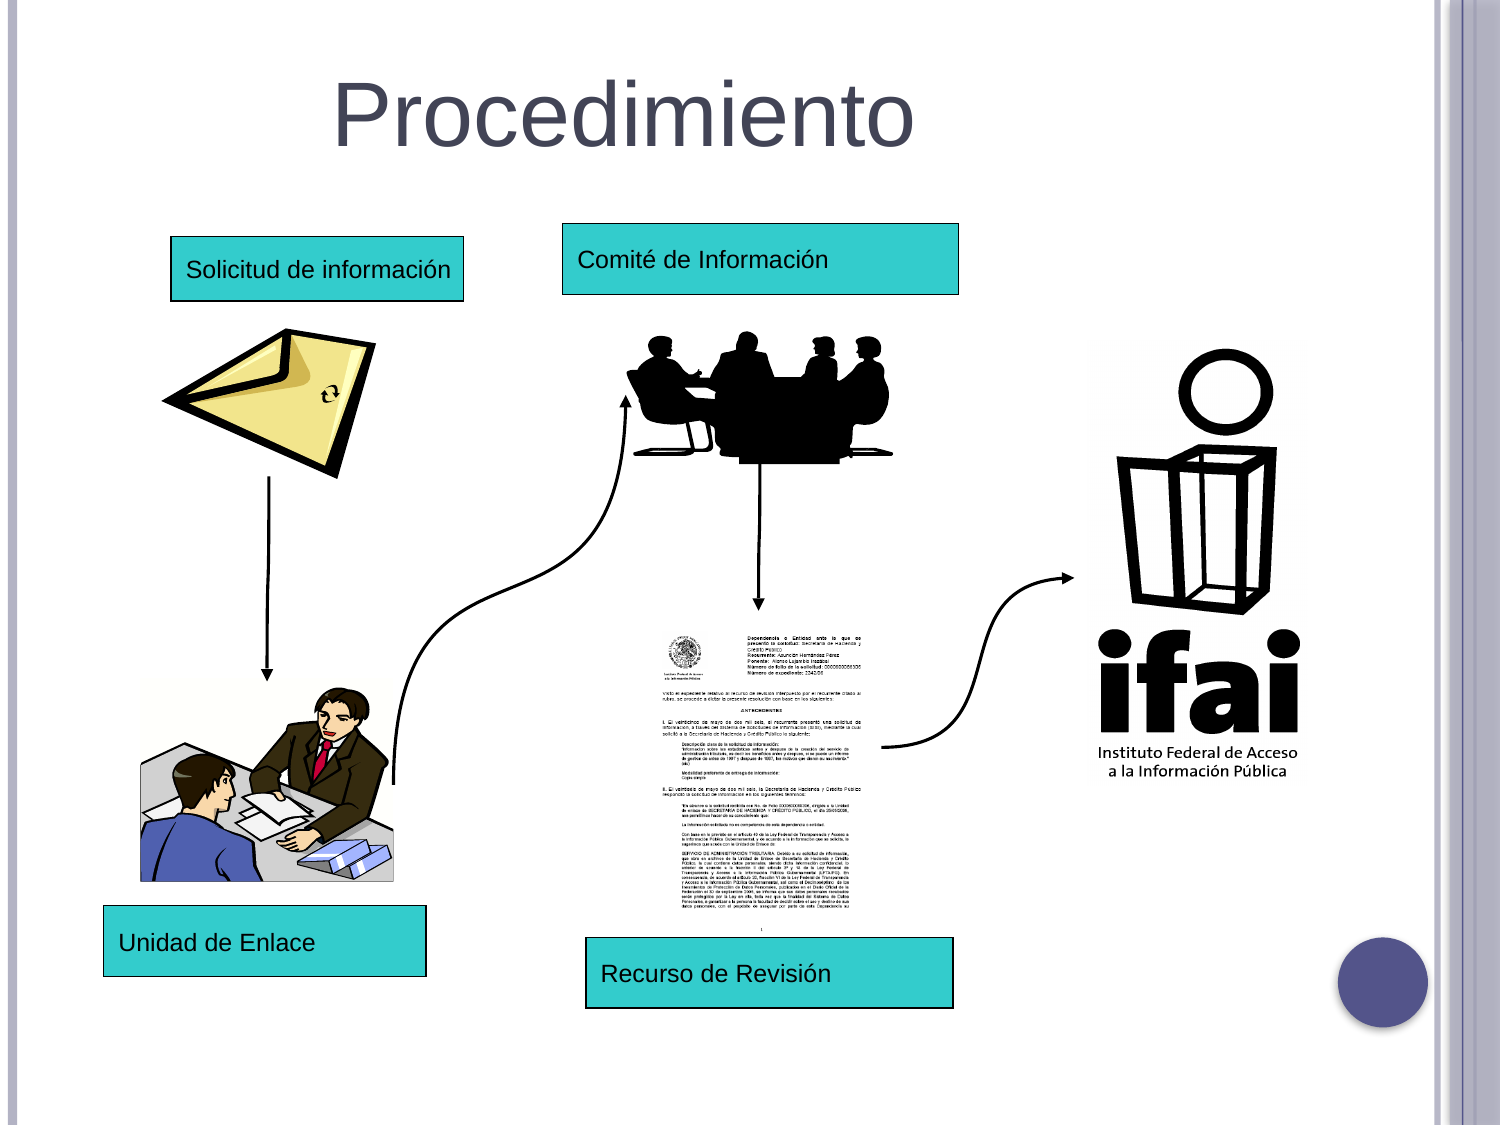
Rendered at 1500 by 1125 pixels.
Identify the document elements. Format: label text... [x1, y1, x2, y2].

text_box Procedimiento [316, 47, 1285, 173]
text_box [0, 186, 1500, 1009]
